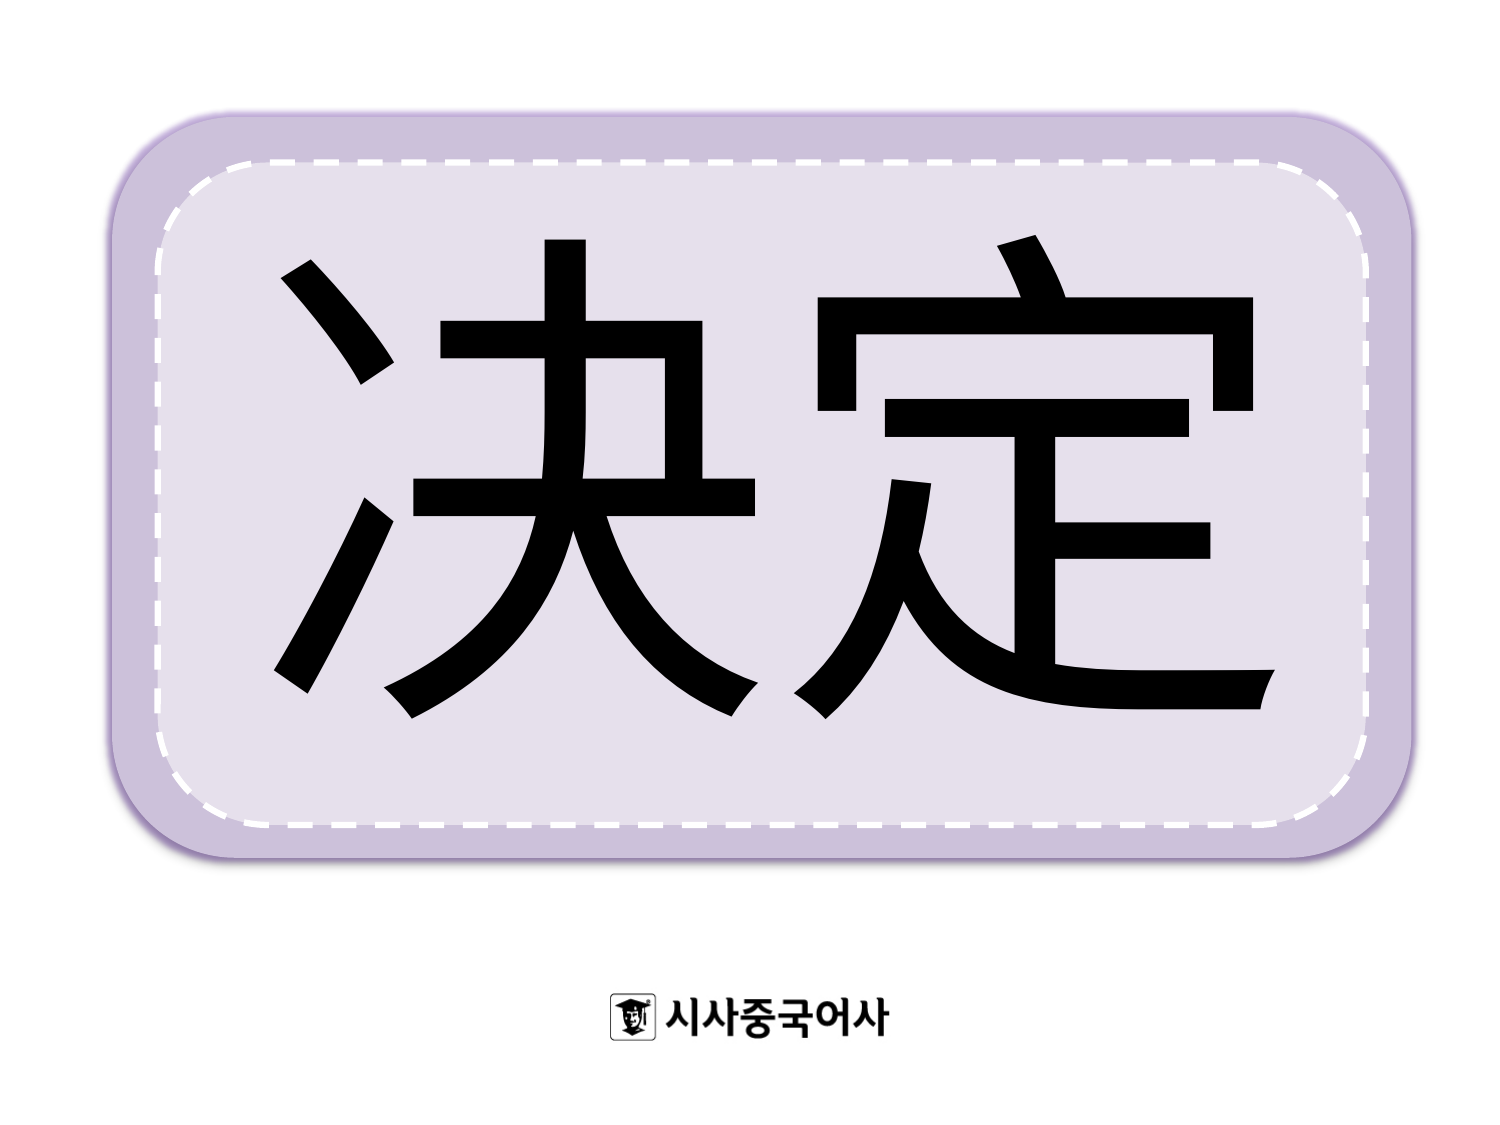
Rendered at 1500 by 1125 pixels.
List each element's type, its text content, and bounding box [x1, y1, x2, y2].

picture [602, 987, 898, 1047]
text_box 决定 [171, 137, 1380, 800]
